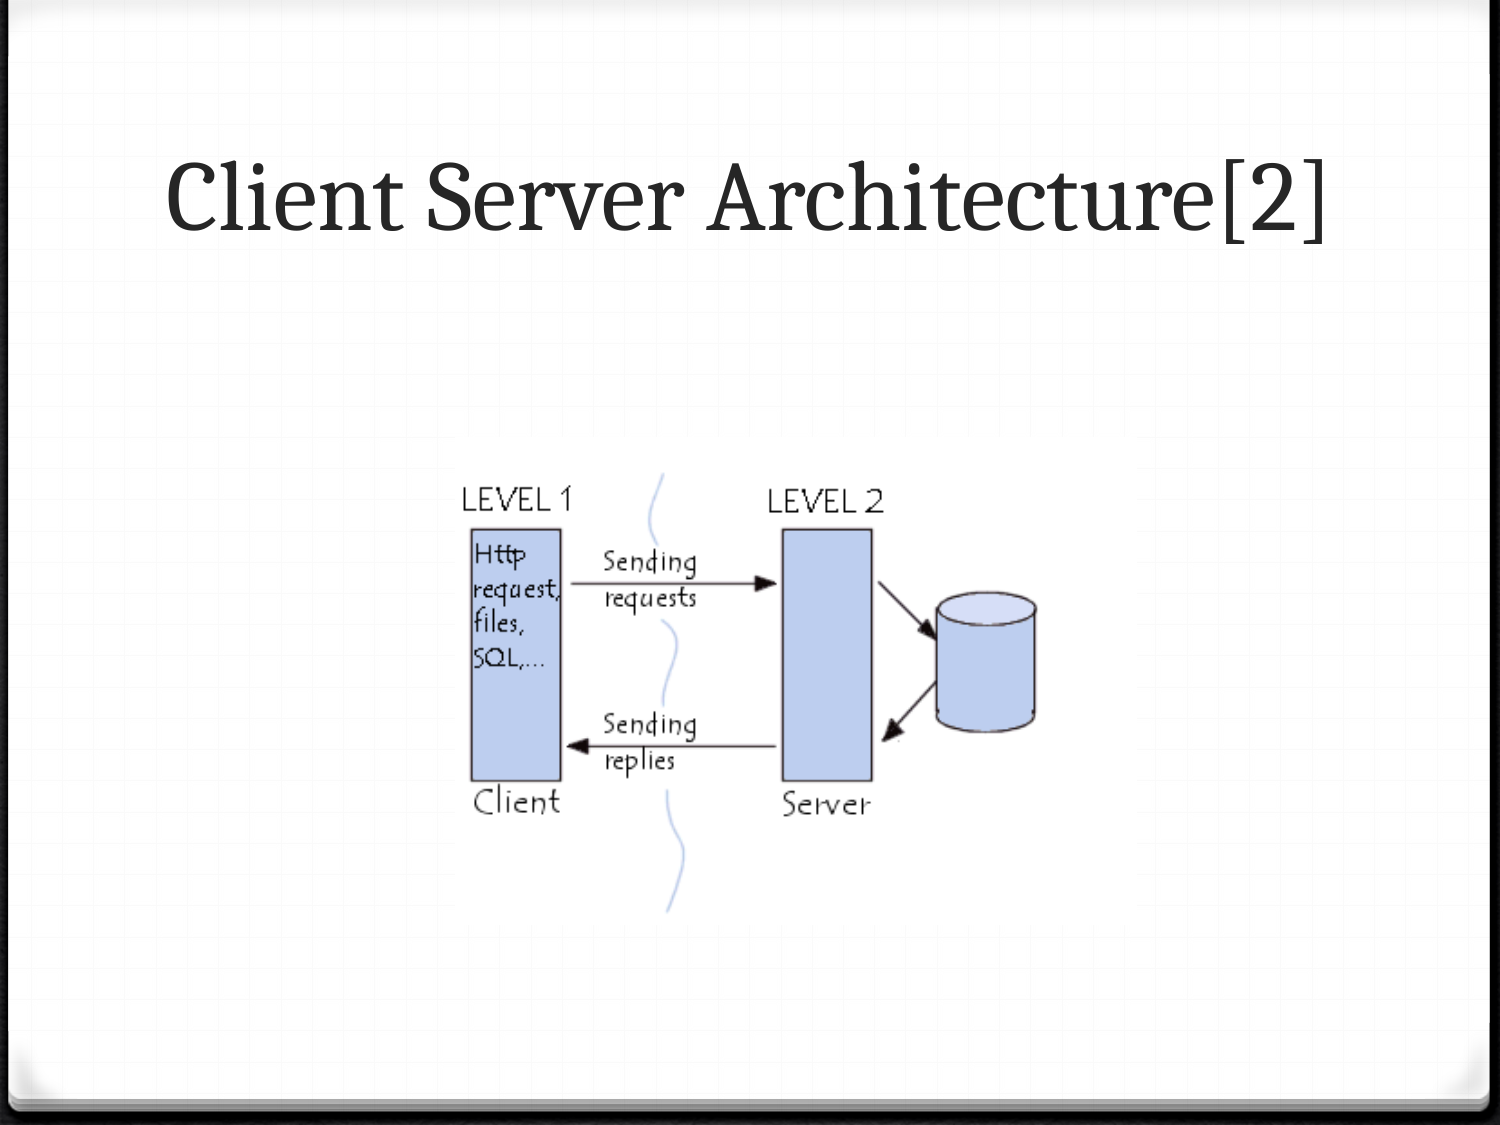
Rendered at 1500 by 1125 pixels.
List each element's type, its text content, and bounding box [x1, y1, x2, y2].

title Client Server Architecture[2] [90, 71, 1410, 309]
picture [0, 0, 1500, 1125]
